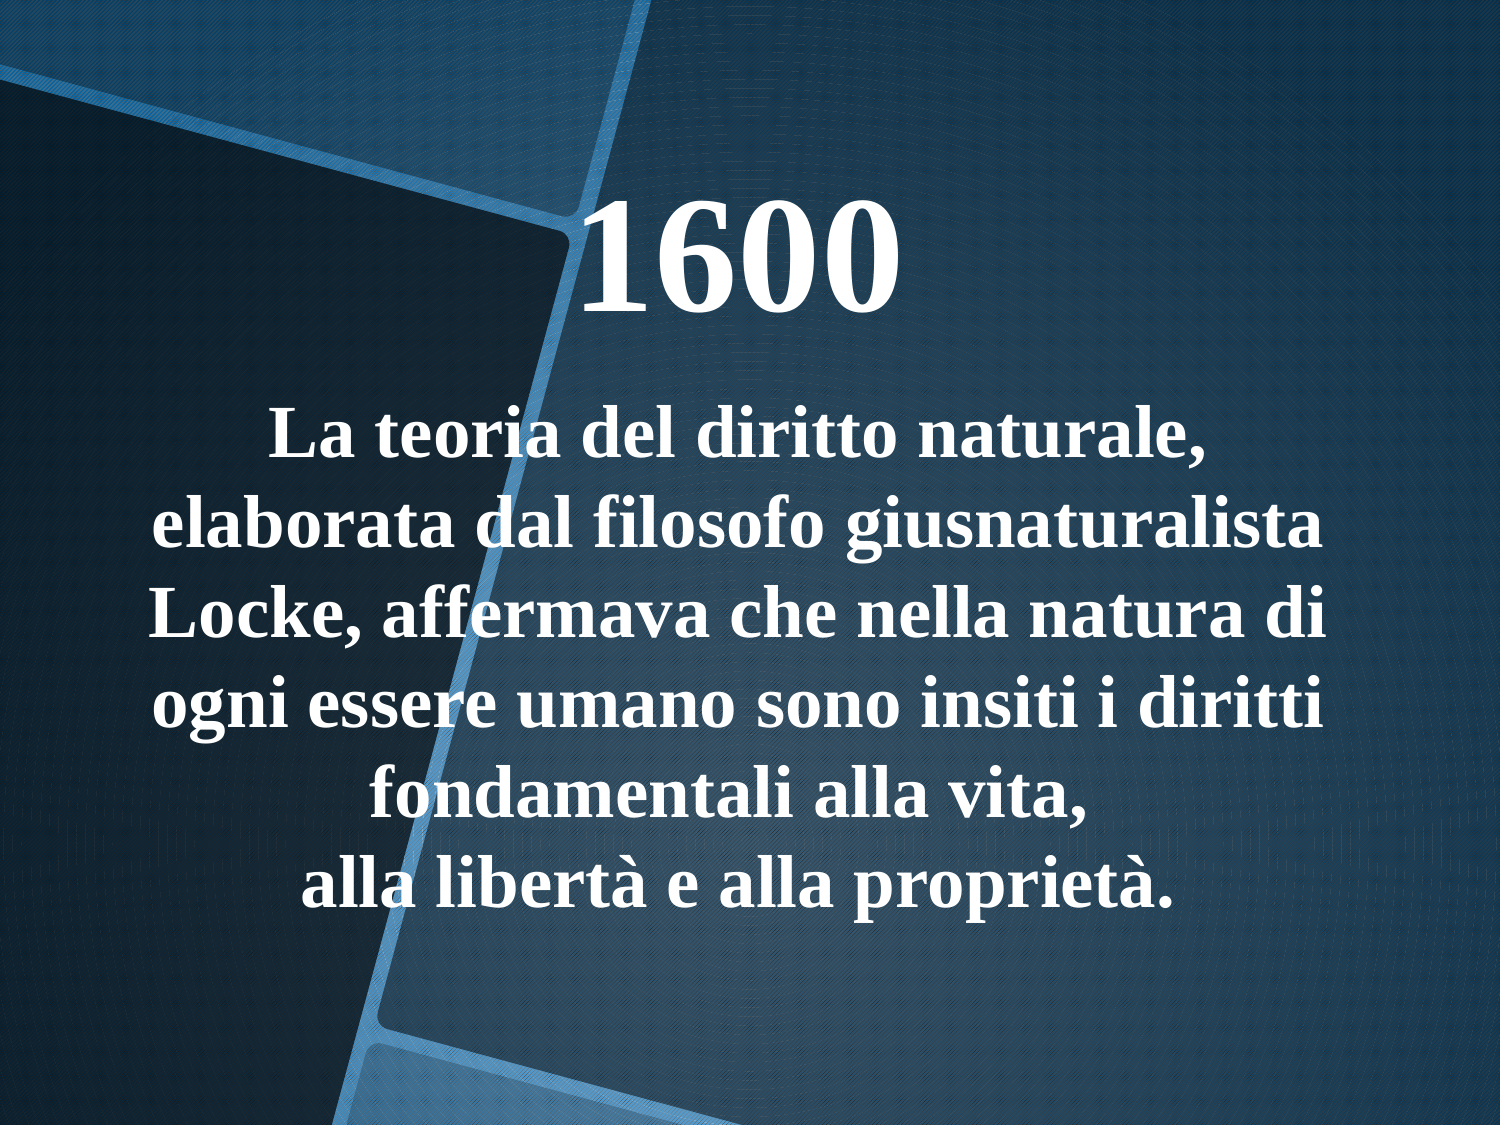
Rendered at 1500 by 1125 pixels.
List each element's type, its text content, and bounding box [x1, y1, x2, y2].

text_box 1600 La teoria del diritto naturale, elaborata dal filosofo giusnaturalista Locke, affermava che nella natura di ogni essere umano sono insiti i diritti fondamentali alla vita, alla libertà e alla proprietà. [123, 137, 1353, 930]
